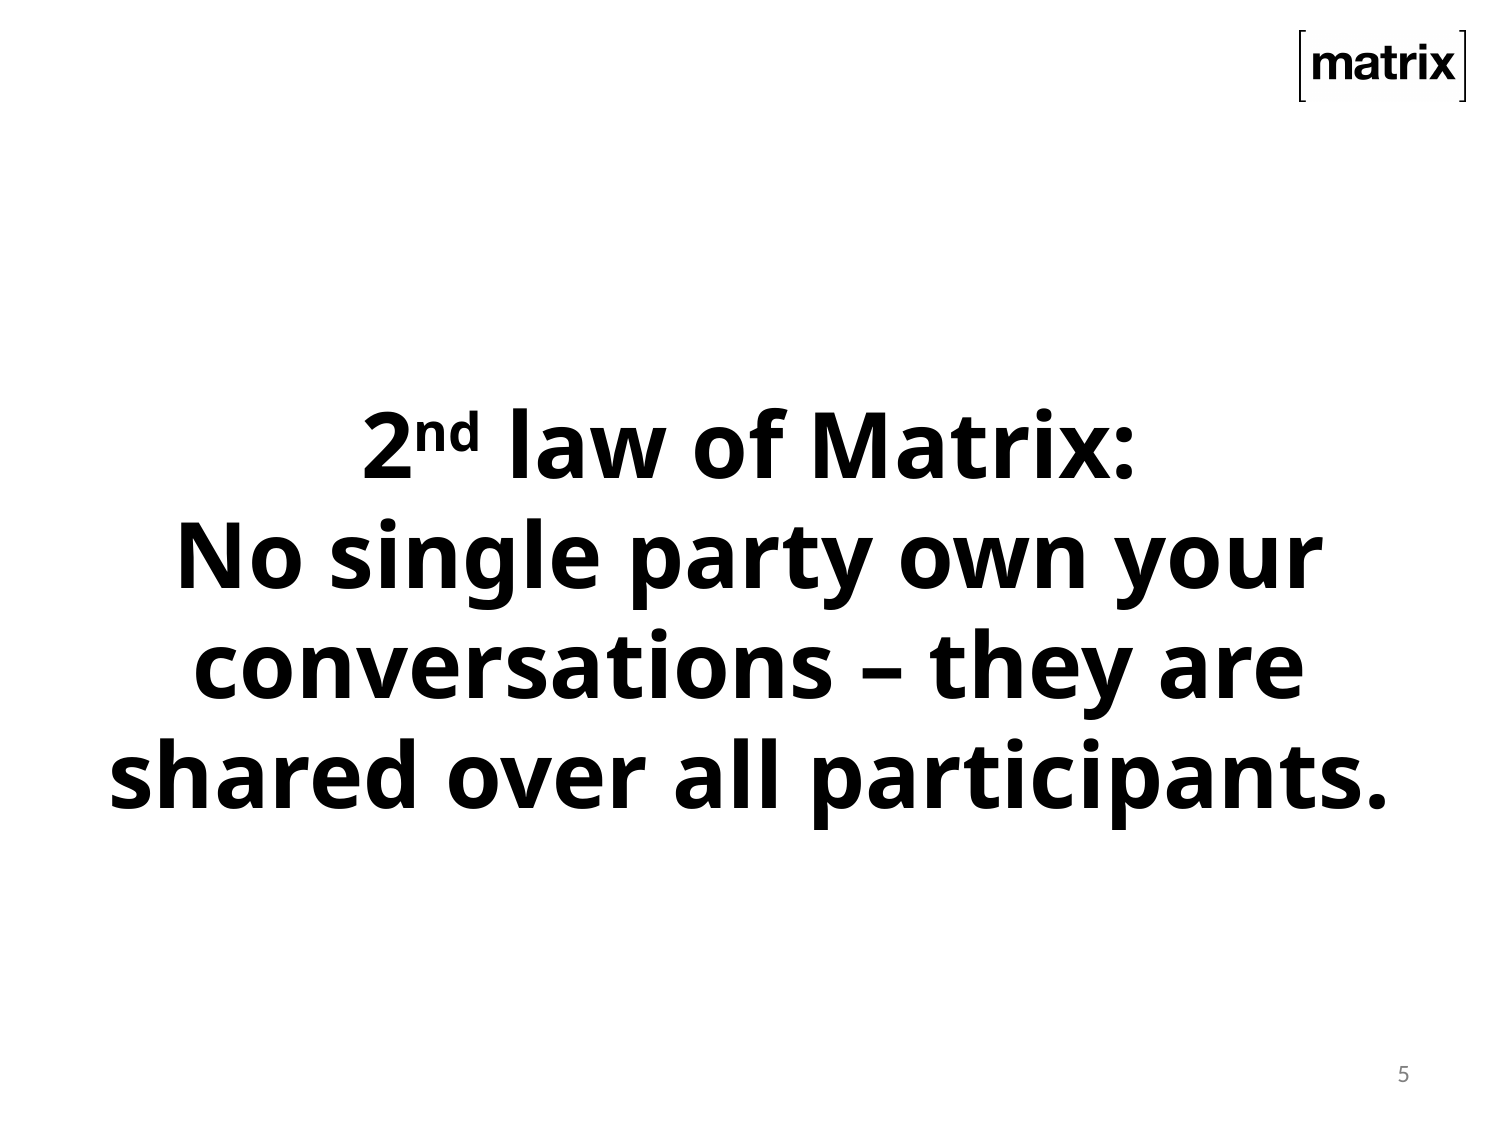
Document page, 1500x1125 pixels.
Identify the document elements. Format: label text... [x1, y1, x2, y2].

title 2nd law of Matrix: No single party own your conversations – they are shared over all participants. [75, 379, 1425, 839]
slide_number 5 [1074, 1042, 1425, 1103]
picture [1299, 30, 1466, 102]
